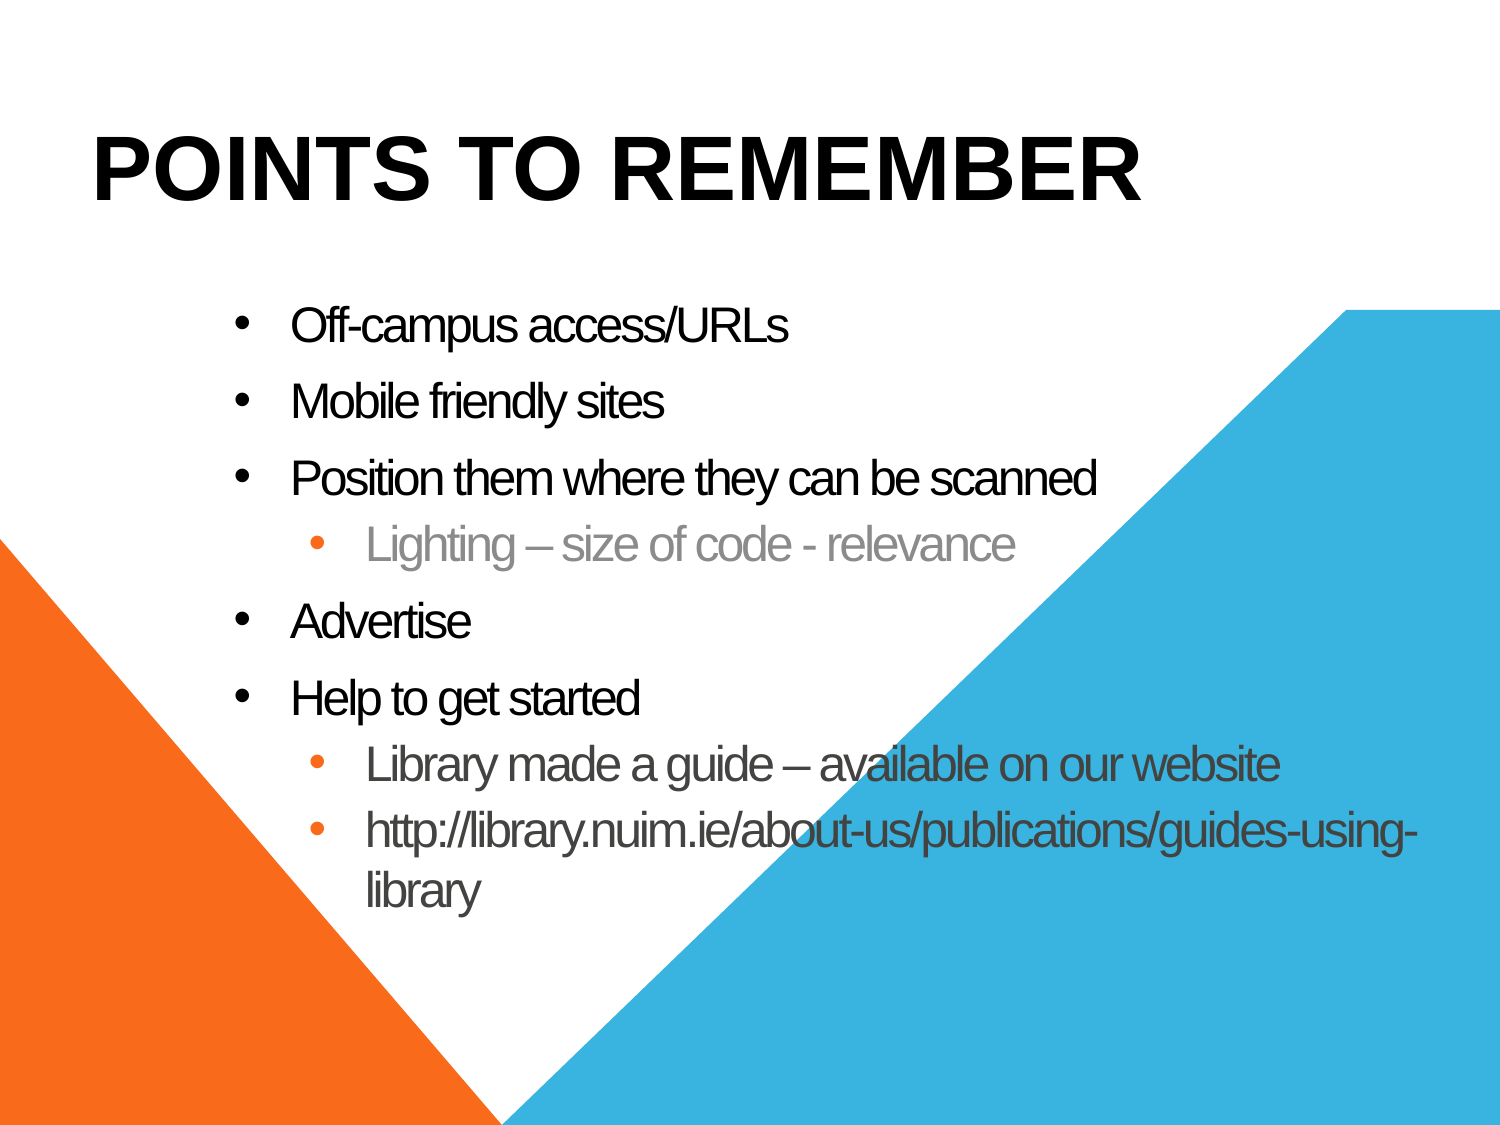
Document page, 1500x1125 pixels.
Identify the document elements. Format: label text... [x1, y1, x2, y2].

subtitle Off-campus access/URLs Mobile friendly sites Position them where they can be scanned Lighting – size of code - relevance Advertise Help to get started Library made a guide – available on our website http://library.nuim.ie/about-us/publications/guides-using-library [218, 290, 1447, 941]
title Points to remember [76, 30, 1188, 220]
